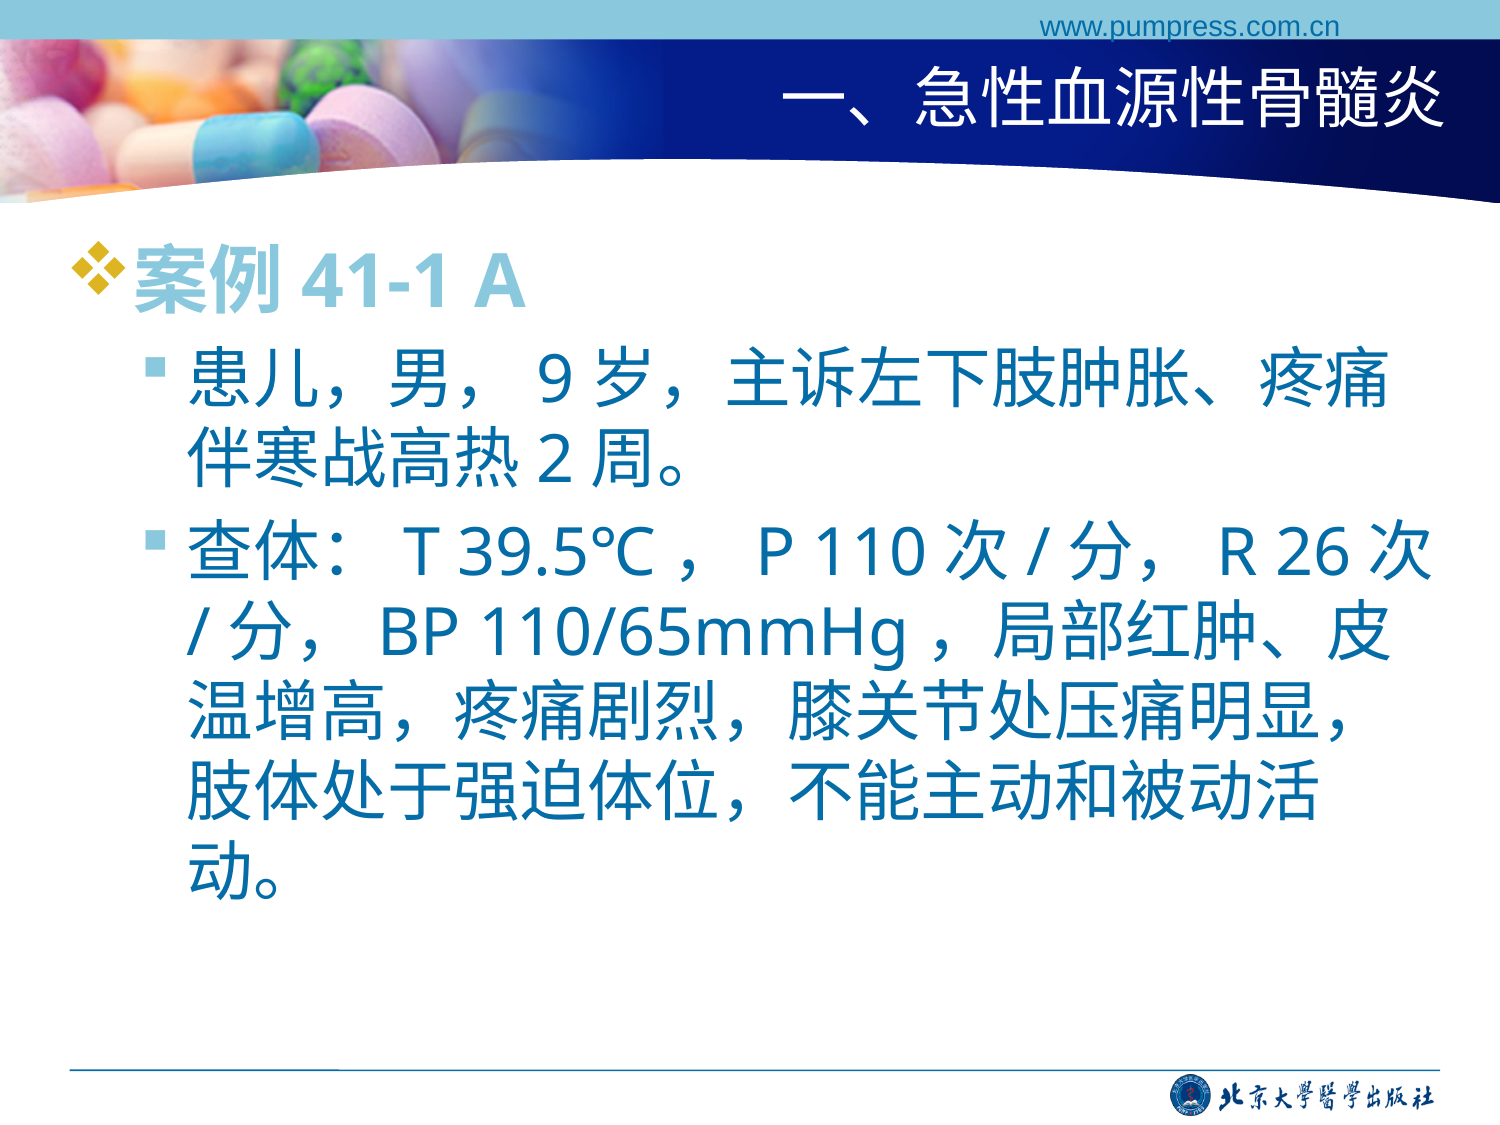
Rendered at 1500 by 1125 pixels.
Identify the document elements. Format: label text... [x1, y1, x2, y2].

picture [0, 40, 1500, 203]
picture [1170, 1074, 1436, 1118]
slide_number www.pumpress.com.cn [1025, 0, 1463, 38]
title 一、急性血源性骨髓炎 [137, 49, 1463, 143]
list 案例41-1 A 患儿，男，9岁，主诉左下肢肿胀、疼痛伴寒战高热2周。 查体：T 39.5℃，P 110次/分，R 26次/分，BP 110/65mmHg，局部红肿、皮温增高，疼痛剧烈，膝关节处压痛明显，肢体处于强迫体位，不能主动和被动活动。 [49, 224, 1463, 1026]
